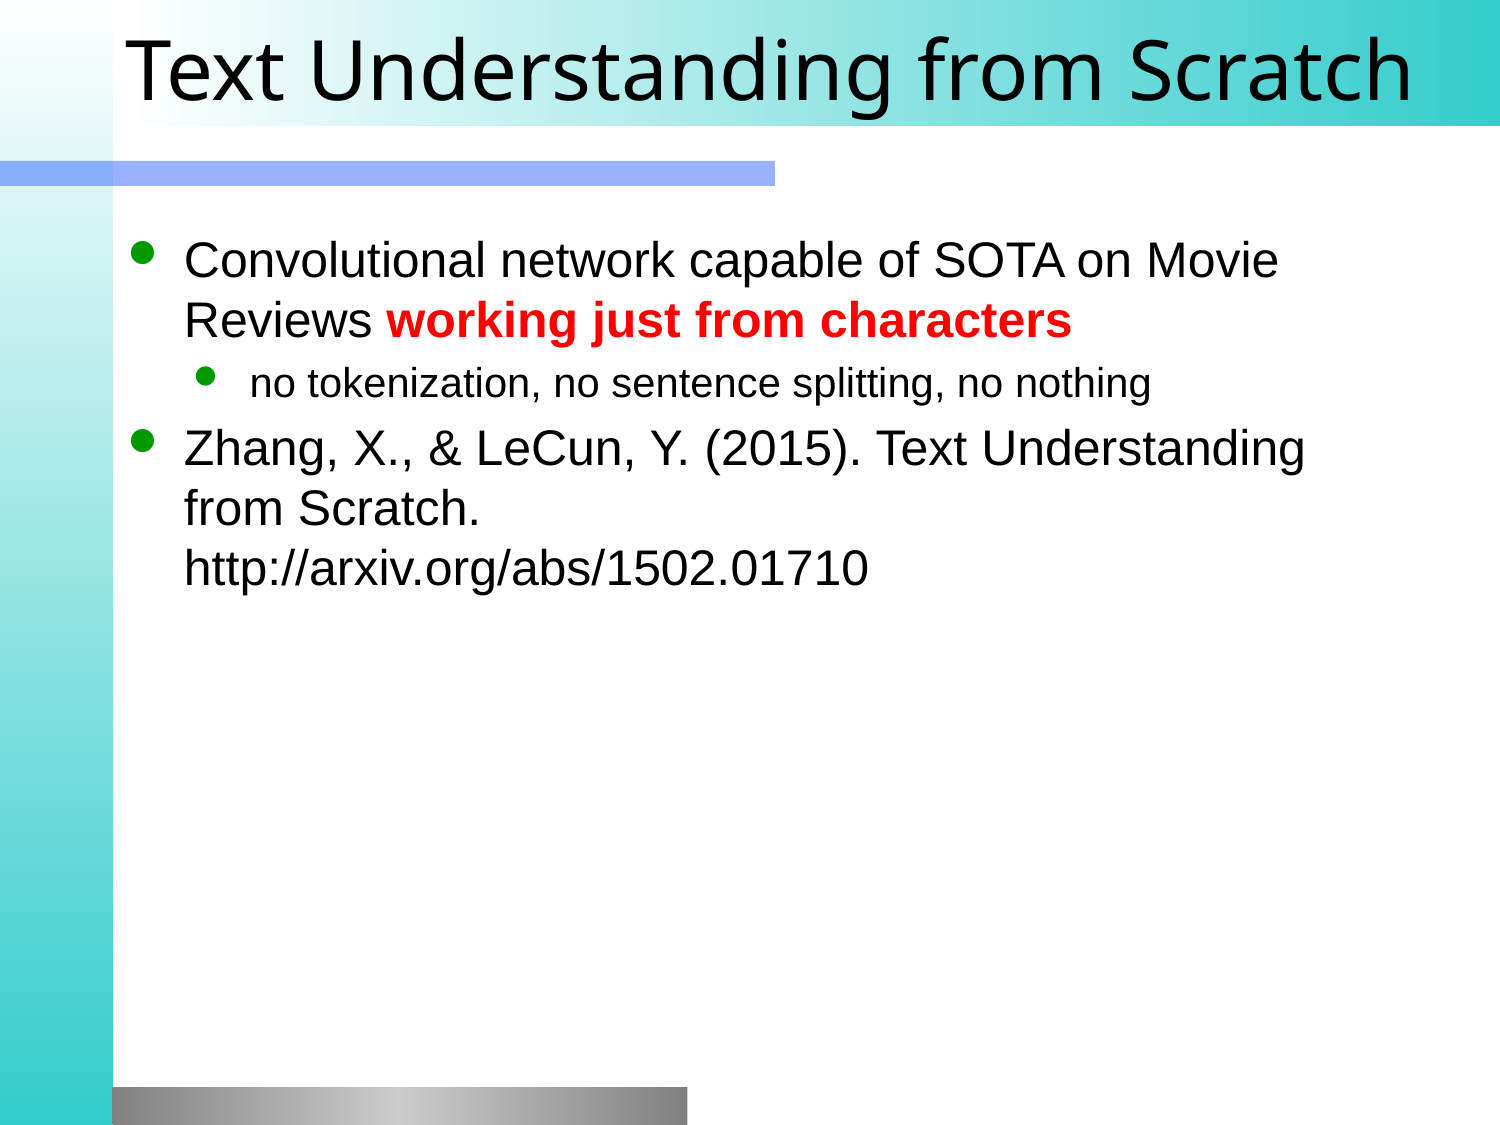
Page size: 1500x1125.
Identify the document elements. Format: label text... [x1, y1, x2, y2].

title Text Understanding from Scratch [110, 0, 1471, 140]
list Convolutional network capable of SOTA on Movie Reviews working just from characters no tokenization, no sentence splitting, no nothing Zhang, X., & LeCun, Y. (2015). Text Understanding from Scratch. http://arxiv.org/abs/1502.01710 [112, 219, 1388, 1073]
